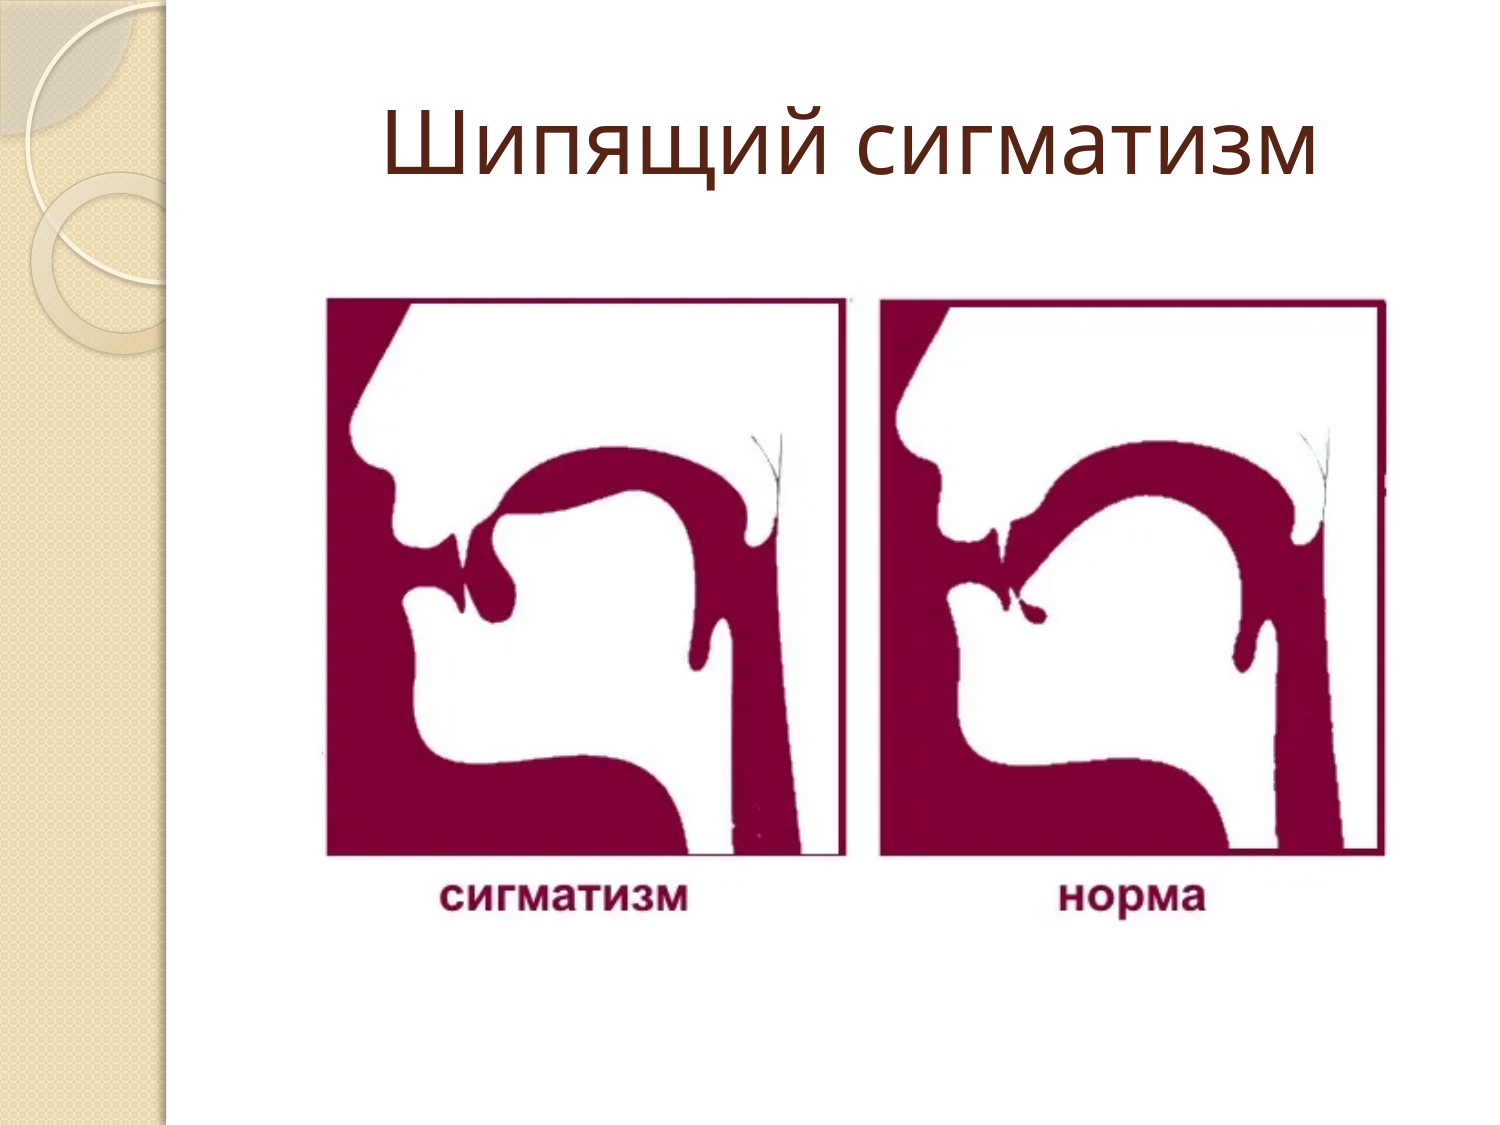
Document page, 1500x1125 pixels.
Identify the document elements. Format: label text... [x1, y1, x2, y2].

title Шипящий сигматизм [235, 45, 1466, 233]
picture [300, 266, 1413, 953]
